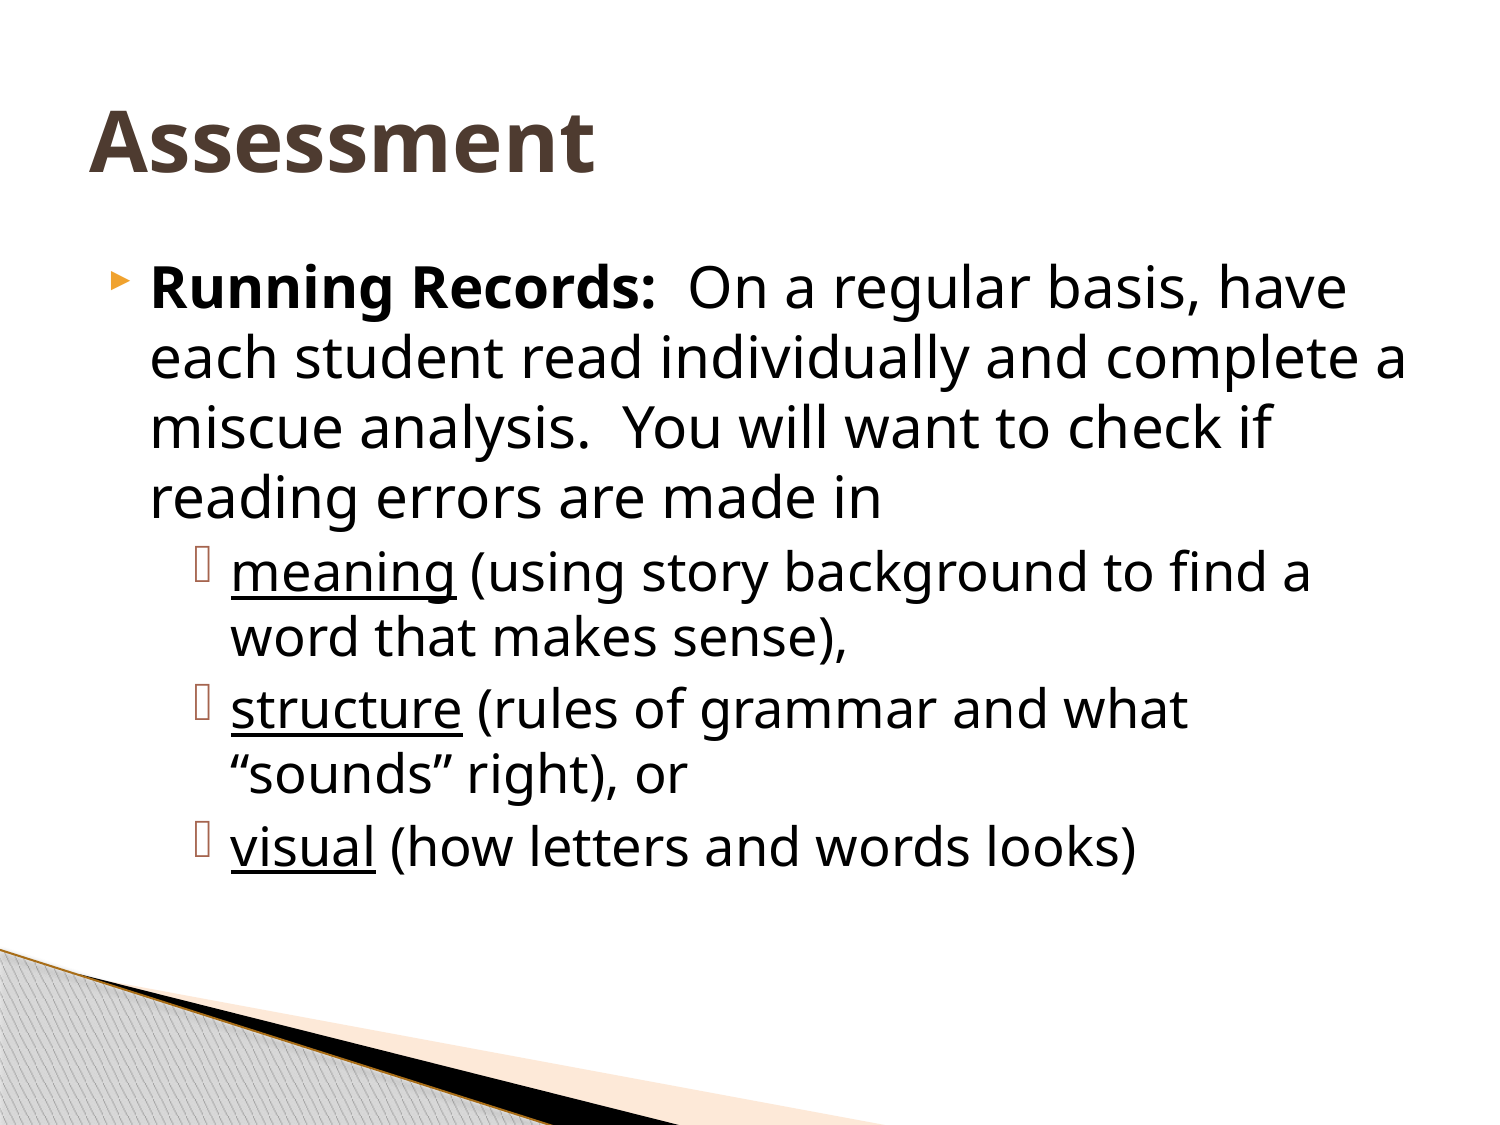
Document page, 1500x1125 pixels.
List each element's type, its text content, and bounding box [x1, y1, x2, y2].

list Running Records: On a regular basis, have each student read individually and complete a miscue analysis. You will want to check if reading errors are made in meaning (using story background to find a word that makes sense), structure (rules of grammar and what “sounds” right), or visual (how letters and words looks) [75, 243, 1425, 986]
title Assessment [75, 45, 1425, 233]
